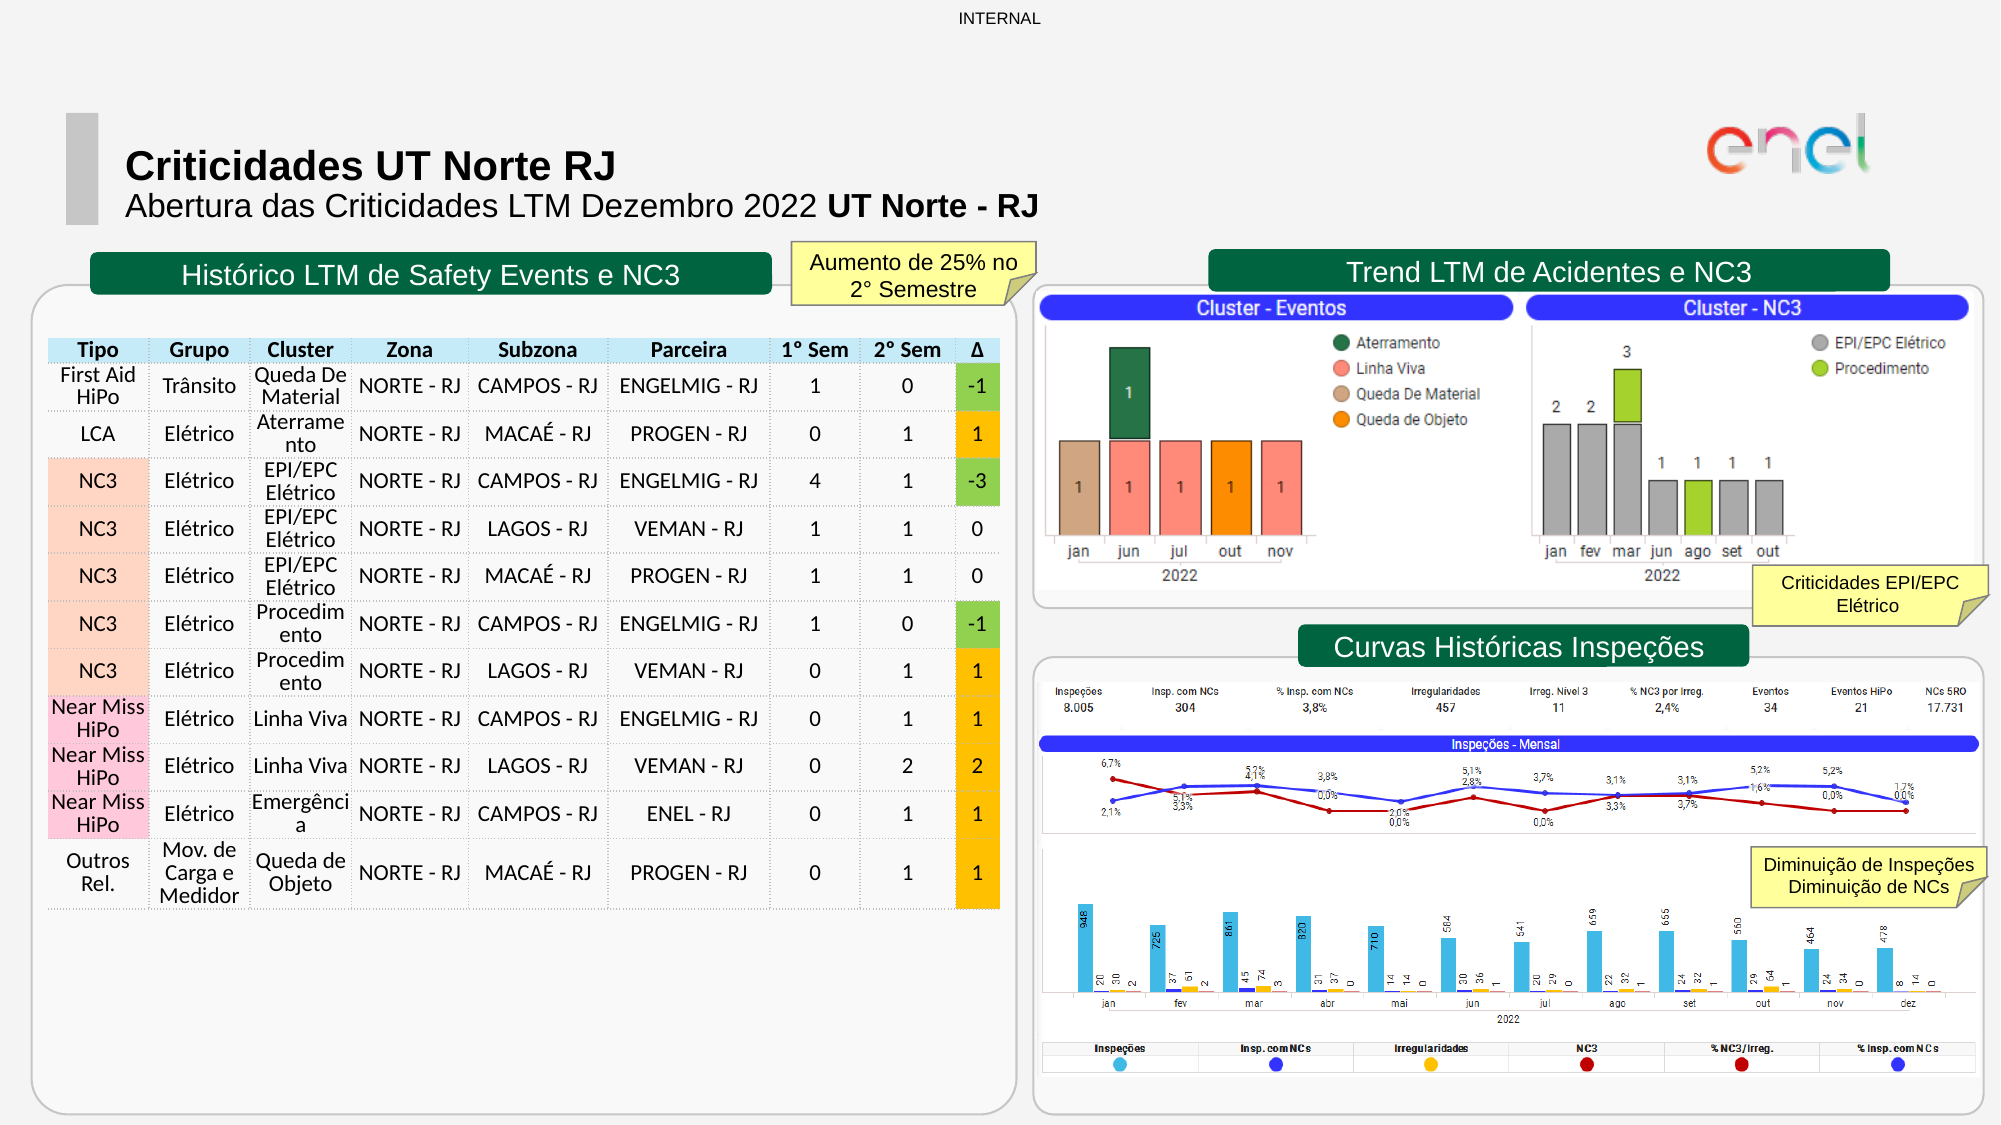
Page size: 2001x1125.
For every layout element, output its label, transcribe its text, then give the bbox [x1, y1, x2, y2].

text_box [1032, 284, 1751, 610]
table_cell -3 [956, 458, 1000, 506]
table_cell NORTE - RJ [352, 553, 468, 601]
table_cell NORTE - RJ [352, 411, 468, 458]
table_cell LAGOS - RJ [468, 744, 608, 791]
table_cell LCA [48, 411, 149, 458]
table_cell EPI/EPC Elétrico [250, 506, 352, 553]
table_cell PROGEN - RJ [608, 411, 770, 458]
table_cell NORTE - RJ [352, 839, 468, 909]
table_cell Near Miss HiPo [48, 744, 149, 791]
table_cell 1 [860, 696, 956, 744]
table_cell Elétrico [149, 601, 250, 648]
table_cell EPI/EPC Elétrico [250, 553, 352, 601]
table_cell 1 [956, 648, 1000, 696]
table_cell VEMAN - RJ [608, 744, 770, 791]
table_cell 1 [956, 696, 1000, 744]
table_cell MACAÉ - RJ [468, 839, 608, 909]
table_cell CAMPOS - RJ [468, 601, 608, 648]
table_cell 0 [956, 553, 1000, 601]
table_cell 2 [956, 744, 1000, 791]
table_cell ENGELMIG - RJ [608, 601, 770, 648]
table_cell ENGELMIG - RJ [608, 458, 770, 506]
table_cell 0 [770, 791, 860, 839]
table_cell 1 [956, 839, 1000, 909]
text_box Aumento de 25% no 2° Semestre [790, 240, 1040, 307]
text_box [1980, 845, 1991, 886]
table_cell NC3 [48, 553, 149, 601]
table_cell NORTE - RJ [352, 648, 468, 696]
table_cell 0 [956, 506, 1000, 553]
table_cell Procedimento [250, 601, 352, 648]
table_cell ENEL - RJ [608, 791, 770, 839]
text_box [1889, 284, 1985, 564]
table_cell 1 [860, 791, 956, 839]
table_cell MACAÉ - RJ [468, 553, 608, 601]
table_cell Procedimento [250, 648, 352, 696]
text_box Trend LTM de Acidentes e NC3 [1207, 248, 1892, 291]
table_cell NORTE - RJ [352, 458, 468, 506]
table_cell 1 [860, 411, 956, 458]
table_cell 1 [770, 506, 860, 553]
table_cell 1 [770, 553, 860, 601]
table_cell VEMAN - RJ [608, 506, 770, 553]
table_cell Linha Viva [250, 744, 352, 791]
table_header 1º Sem [770, 338, 860, 363]
table_cell Elétrico [149, 744, 250, 791]
table_cell Near Miss HiPo [48, 791, 149, 839]
table_cell Trânsito [149, 363, 250, 411]
table_cell 1 [956, 791, 1000, 839]
table_cell LAGOS - RJ [468, 648, 608, 696]
table_cell 1 [860, 553, 956, 601]
table_cell 0 [770, 648, 860, 696]
table_cell PROGEN - RJ [608, 839, 770, 909]
table_cell 1 [860, 839, 956, 909]
table_cell PROGEN - RJ [608, 553, 770, 601]
table_cell CAMPOS - RJ [468, 363, 608, 411]
table_cell LAGOS - RJ [468, 506, 608, 553]
table_cell NORTE - RJ [352, 744, 468, 791]
table_cell Linha Viva [250, 696, 352, 744]
table_cell 0 [770, 411, 860, 458]
table_cell Elétrico [149, 411, 250, 458]
table_cell Elétrico [149, 506, 250, 553]
table_cell Elétrico [149, 696, 250, 744]
table_cell Near Miss HiPo [48, 696, 149, 744]
picture [1707, 113, 1871, 174]
table_cell 1 [860, 506, 956, 553]
table_header Grupo [149, 338, 250, 363]
table_header Zona [352, 338, 468, 363]
table_cell -1 [956, 601, 1000, 648]
table_cell Mov. de Carga e Medidor [149, 839, 250, 909]
table_cell Elétrico [149, 458, 250, 506]
table_cell Queda De Material [250, 363, 352, 411]
table_header Tipo [48, 338, 149, 363]
table_cell NORTE - RJ [352, 791, 468, 839]
table_cell EPI/EPC Elétrico [250, 458, 352, 506]
table_cell 0 [860, 601, 956, 648]
table_cell NC3 [48, 506, 149, 553]
table_cell 0 [860, 363, 956, 411]
text_box Histórico LTM de Safety Events e NC3 [89, 251, 774, 296]
table_cell ENGELMIG - RJ [608, 363, 770, 411]
table_cell 0 [770, 839, 860, 909]
table_header 2º Sem [860, 338, 956, 363]
table_header Subzona [468, 338, 608, 363]
table_cell ENGELMIG - RJ [608, 696, 770, 744]
list Abertura das Criticidades LTM Dezembro 2022 UT Norte - RJ [125, 183, 1082, 227]
table_cell 0 [770, 744, 860, 791]
table_cell CAMPOS - RJ [468, 458, 608, 506]
title Criticidades UT Norte RJ [125, 109, 1677, 224]
table_cell 1 [956, 411, 1000, 458]
table_cell Aterramento [250, 411, 352, 458]
table_cell MACAÉ - RJ [468, 411, 608, 458]
table_header Parceira [608, 338, 770, 363]
text_box [30, 283, 1018, 1116]
table_cell 1 [770, 363, 860, 411]
table_cell NORTE - RJ [352, 696, 468, 744]
table_cell 1 [770, 601, 860, 648]
text_box [1032, 656, 1985, 1116]
table_cell NC3 [48, 601, 149, 648]
table_cell 0 [770, 696, 860, 744]
picture [1035, 291, 1974, 590]
picture [1037, 682, 1980, 1077]
table_cell NC3 [48, 458, 149, 506]
table_cell NORTE - RJ [352, 506, 468, 553]
table_cell Elétrico [149, 648, 250, 696]
table_cell 2 [860, 744, 956, 791]
table_header Cluster [250, 338, 352, 363]
table_cell VEMAN - RJ [608, 648, 770, 696]
table_cell Elétrico [149, 553, 250, 601]
table_cell NC3 [48, 648, 149, 696]
table_cell Outros Rel. [48, 839, 149, 909]
table_cell Emergência [250, 791, 352, 839]
text_box Criticidades EPI/EPC Elétrico [1751, 564, 1992, 628]
table_cell 4 [770, 458, 860, 506]
table_cell Elétrico [149, 791, 250, 839]
table_cell NORTE - RJ [352, 363, 468, 411]
table_cell CAMPOS - RJ [468, 791, 608, 839]
table_cell First Aid HiPo [48, 363, 149, 411]
text_box Curvas Históricas Inspeções [1296, 623, 1751, 668]
table_cell 1 [860, 648, 956, 696]
table_cell CAMPOS - RJ [468, 696, 608, 744]
table_header Δ [956, 338, 1000, 363]
table_cell Queda de Objeto [250, 839, 352, 909]
table_cell 1 [860, 458, 956, 506]
table_cell NORTE - RJ [352, 601, 468, 648]
table_cell -1 [956, 363, 1000, 411]
